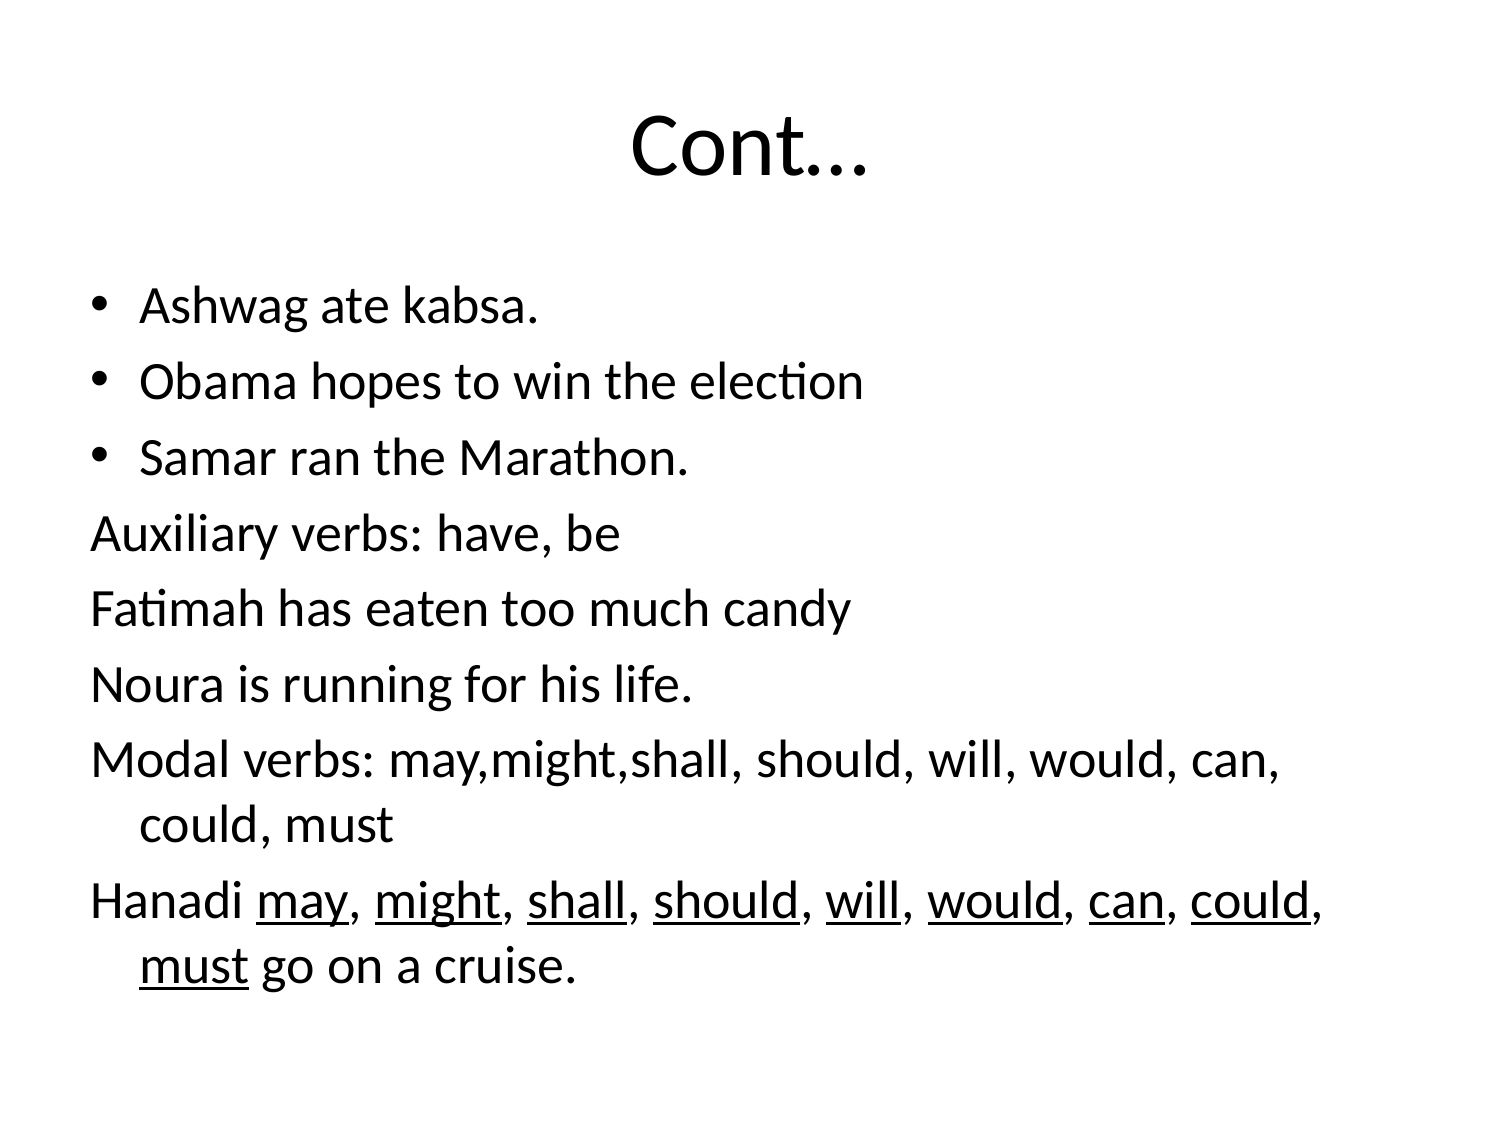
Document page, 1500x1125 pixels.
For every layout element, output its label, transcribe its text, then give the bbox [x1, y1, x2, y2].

list Ashwag ate kabsa. Obama hopes to win the election Samar ran the Marathon. Auxiliary verbs: have, be Fatimah has eaten too much candy Noura is running for his life. Modal verbs: may,might,shall, should, will, would, can, could, must Hanadi may, might, shall, should, will, would, can, could, must go on a cruise. [75, 262, 1425, 1005]
title Cont… [75, 45, 1425, 233]
